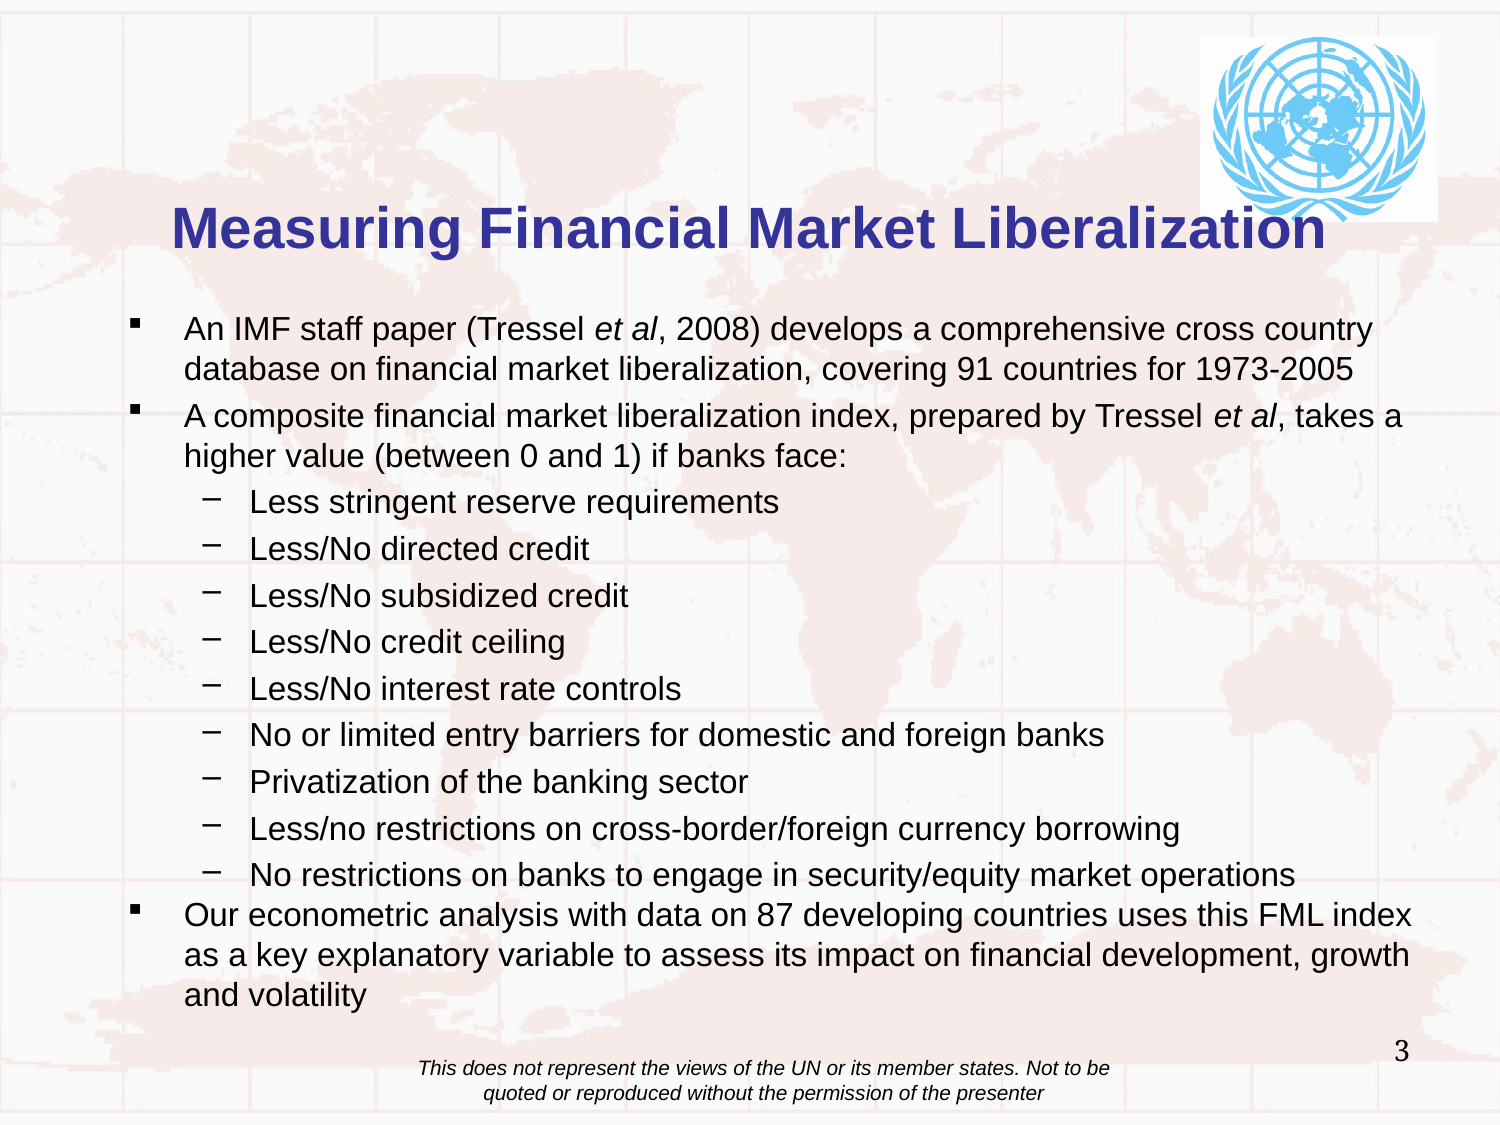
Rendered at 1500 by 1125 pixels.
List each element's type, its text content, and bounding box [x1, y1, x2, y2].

slide_number 3 [1074, 1025, 1426, 1103]
title Measuring Financial Market Liberalization [75, 137, 1425, 313]
picture [1200, 37, 1438, 222]
footer This does not represent the views of the UN or its member states. Not to be quoted or reproduced without the permission of the presenter [394, 1046, 1133, 1125]
list An IMF staff paper (Tressel et al, 2008) develops a comprehensive cross country database on financial market liberalization, covering 91 countries for 1973-2005 A composite financial market liberalization index, prepared by Tressel et al, takes a higher value (between 0 and 1) if banks face: Less stringent reserve requirements Less/No directed credit Less/No subsidized credit Less/No credit ceiling Less/No interest rate controls No or limited entry barriers for domestic and foreign banks Privatization of the banking sector Less/no restrictions on cross-border/foreign currency borrowing No restrictions on banks to engage in security/equity market operations Our econometric analysis with data on 87 developing countries uses this FML index as a key explanatory variable to assess its impact on financial development, growth and volatility [112, 299, 1450, 1025]
